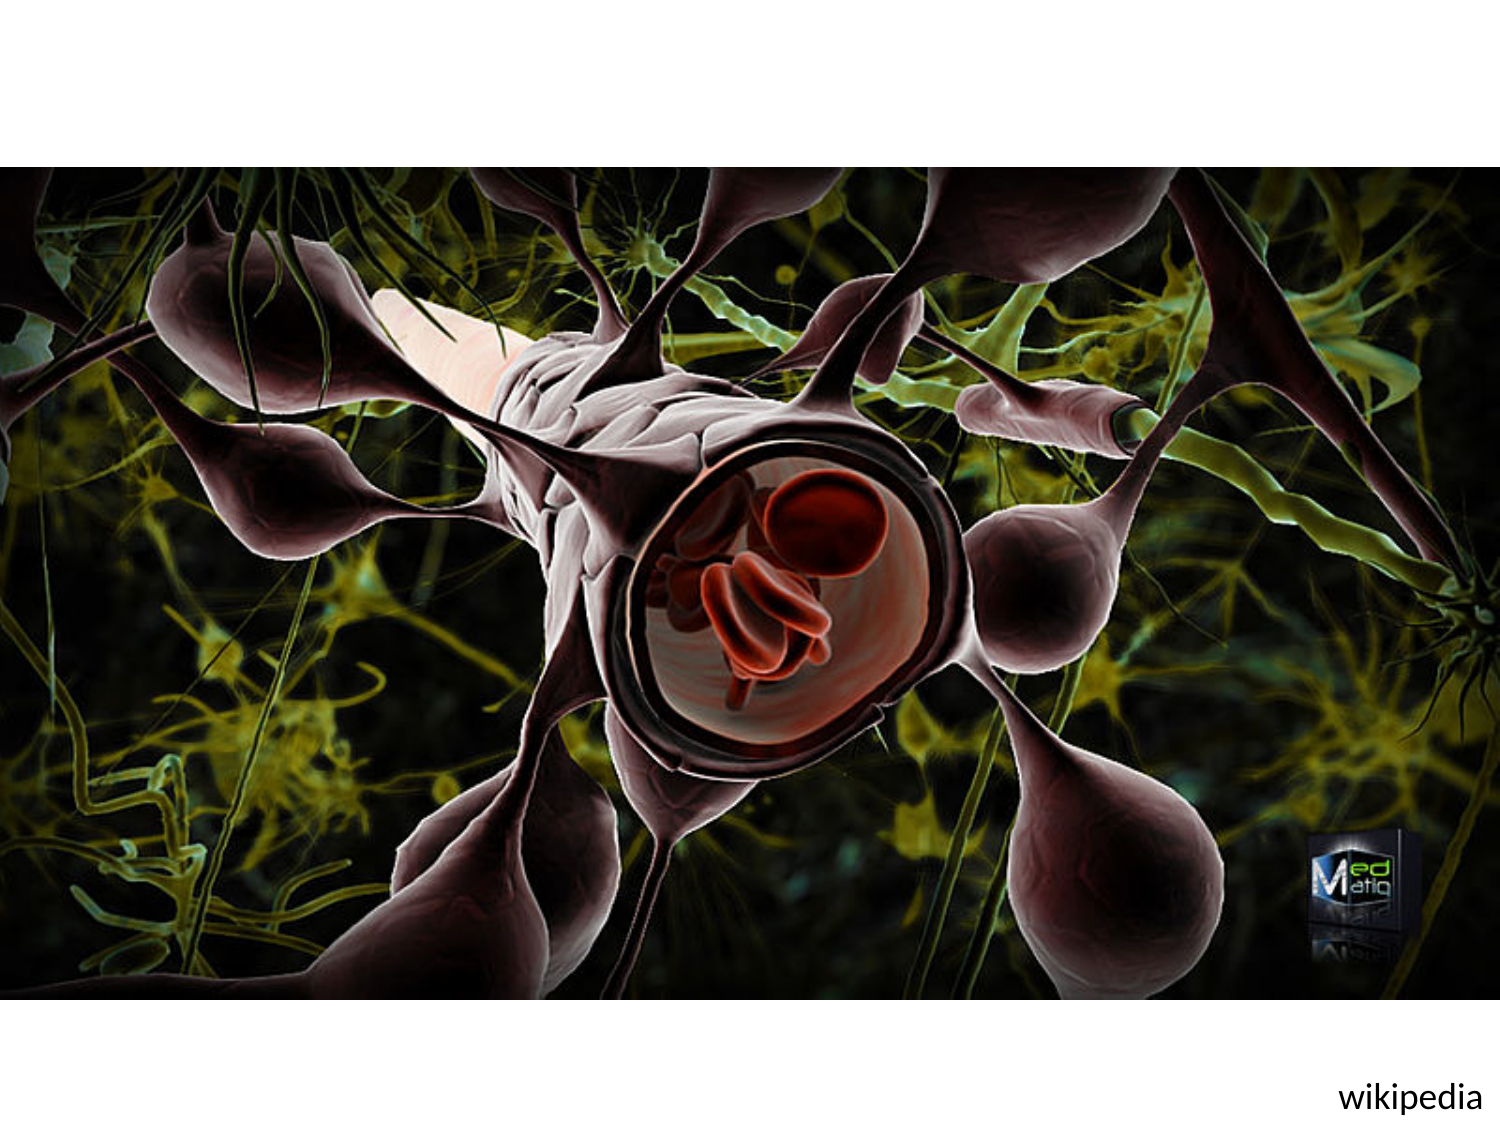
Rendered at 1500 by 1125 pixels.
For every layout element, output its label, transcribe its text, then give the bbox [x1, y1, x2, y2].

picture [0, 167, 1500, 1001]
text_box wikipedia [1323, 1064, 1499, 1125]
